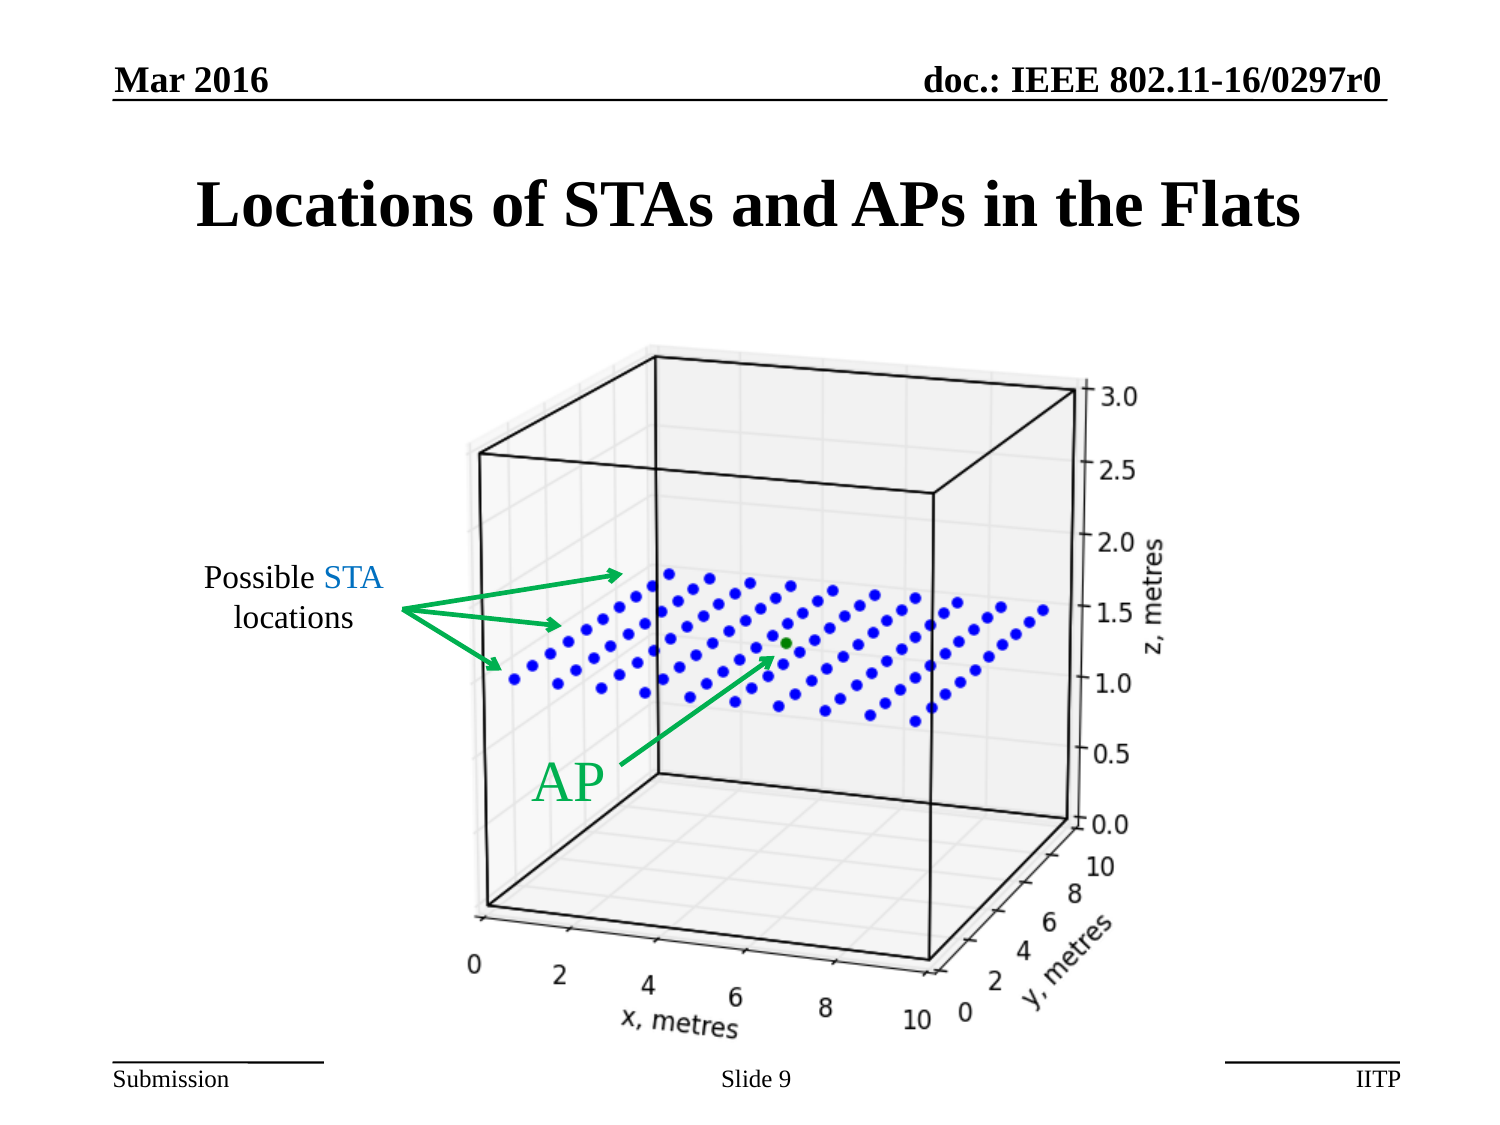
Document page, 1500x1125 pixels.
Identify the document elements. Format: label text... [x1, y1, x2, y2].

footer IITP [1231, 1061, 1402, 1093]
title Locations of STAs and APs in the Flats [112, 112, 1388, 288]
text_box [402, 573, 624, 610]
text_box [619, 655, 776, 766]
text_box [402, 617, 503, 671]
picture [324, 205, 1225, 1107]
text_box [507, 618, 563, 627]
text_box Possible STA locations [136, 547, 319, 643]
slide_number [114, 54, 271, 101]
